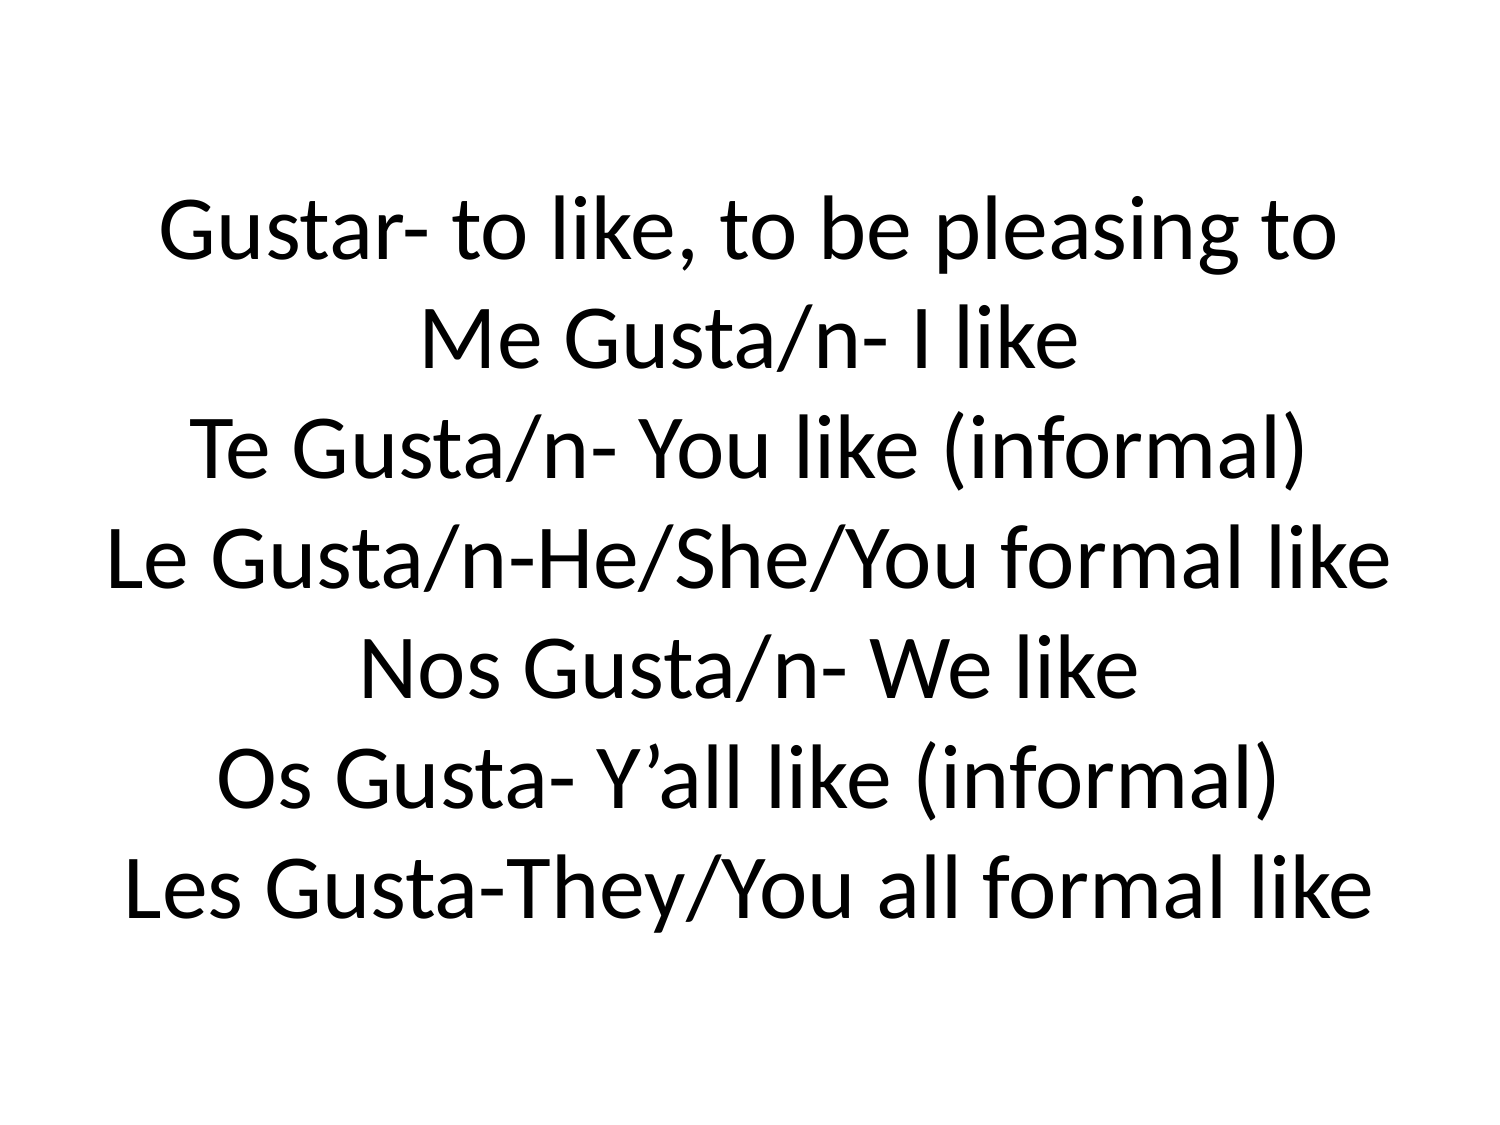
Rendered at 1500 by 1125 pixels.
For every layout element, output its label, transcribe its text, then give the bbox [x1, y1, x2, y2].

title Gustar- to like, to be pleasing to Me Gusta/n- I like Te Gusta/n- You like (informal) Le Gusta/n-He/She/You formal like Nos Gusta/n- We like Os Gusta- Y’all like (informal) Les Gusta-They/You all formal like [75, 45, 1425, 1060]
